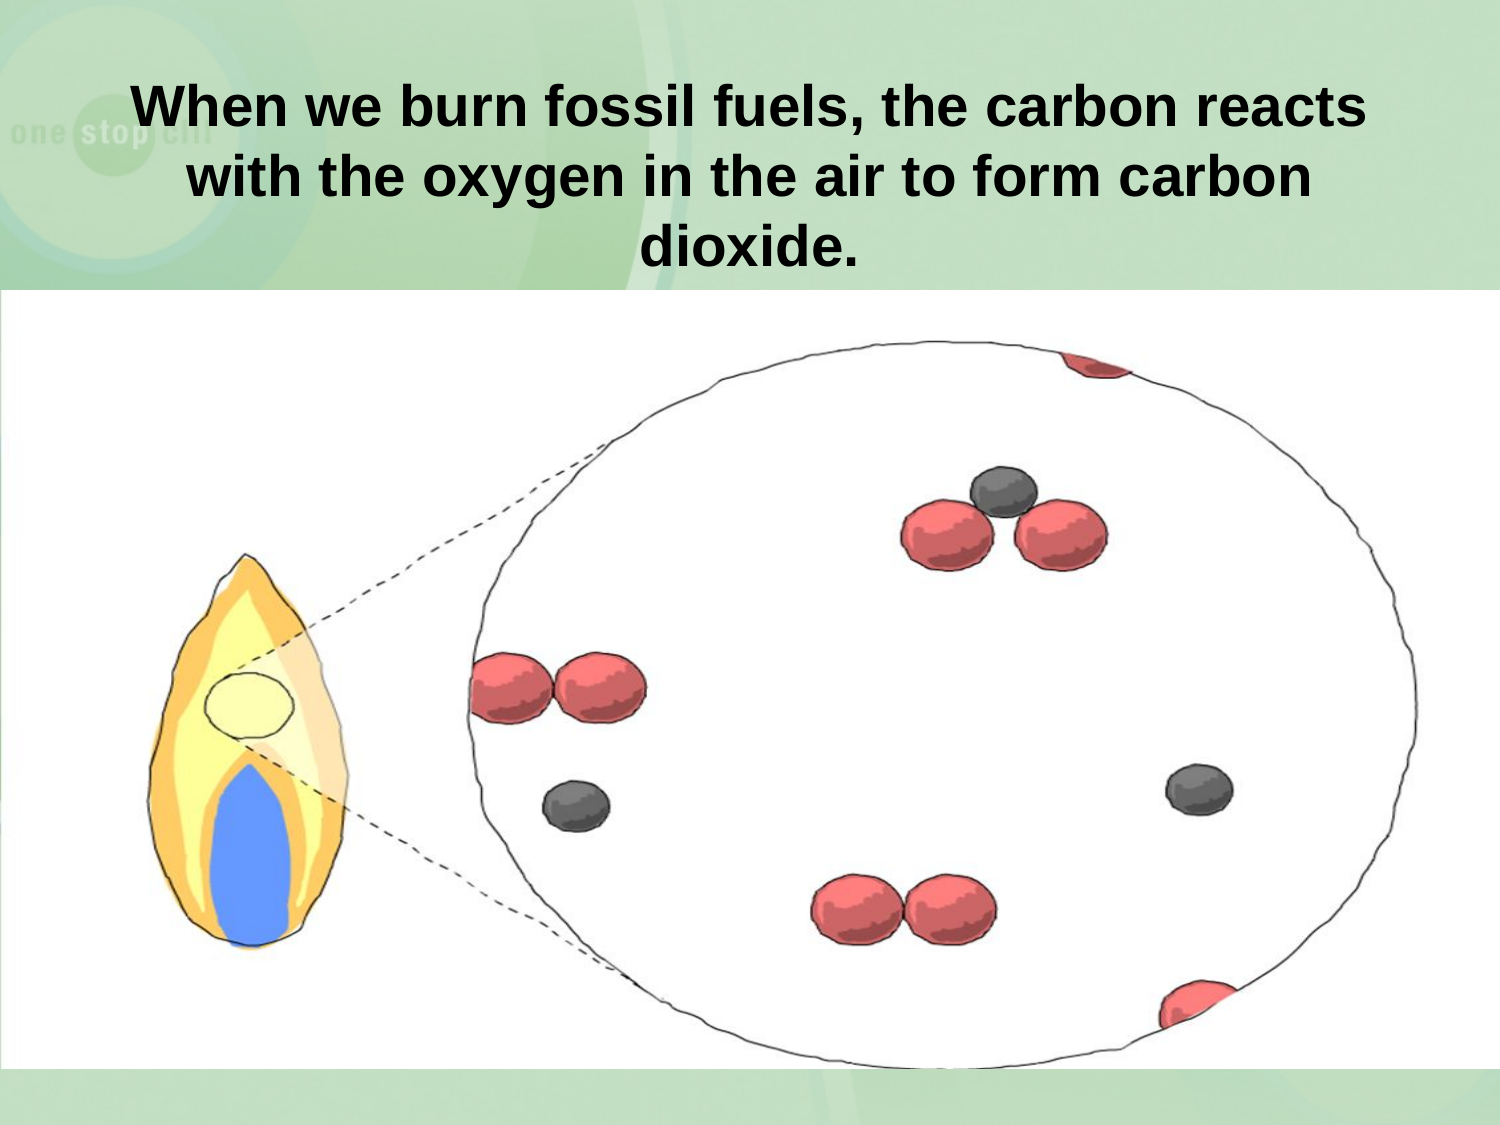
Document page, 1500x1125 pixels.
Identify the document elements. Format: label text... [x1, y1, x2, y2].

picture [0, 0, 1500, 1125]
title When we burn fossil fuels, the carbon reacts with the oxygen in the air to form carbon dioxide. [75, 79, 1425, 268]
